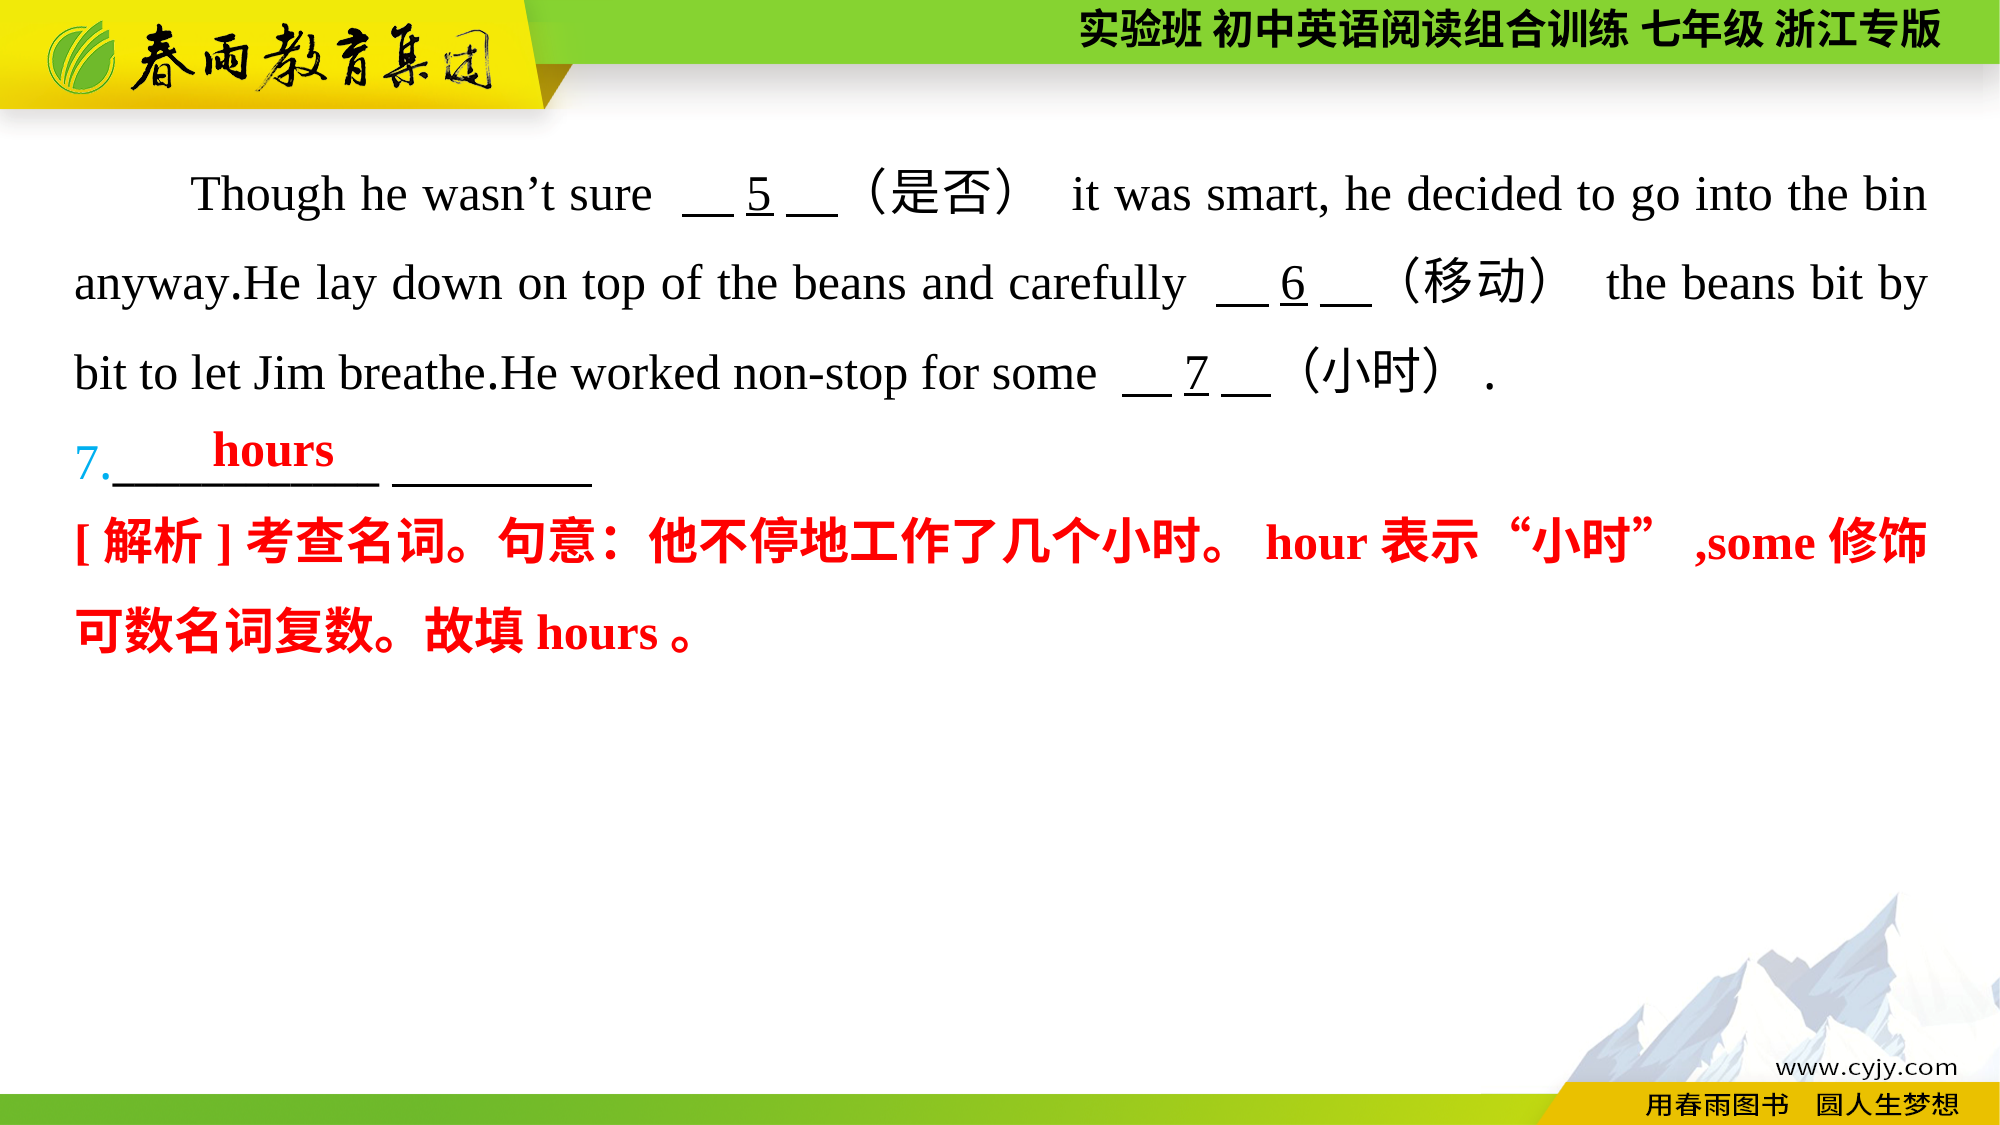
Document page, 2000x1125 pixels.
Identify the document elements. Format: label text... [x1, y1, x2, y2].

picture [0, 0, 2000, 1125]
list Though he wasn’t sure 5 （是否） it was smart, he decided to go into the bin anyway.He lay down on top of the beans and carefully 6 （移动） the beans bit by bit to let Jim breathe.He worked non-stop for some 7 （小时）. 7.____________ [59, 122, 1944, 471]
text_box [解析]考查名词。句意：他不停地工作了几个小时。hour表示“小时”,some修饰可数名词复数。故填hours。 [59, 471, 1944, 667]
text_box hours [197, 408, 350, 471]
